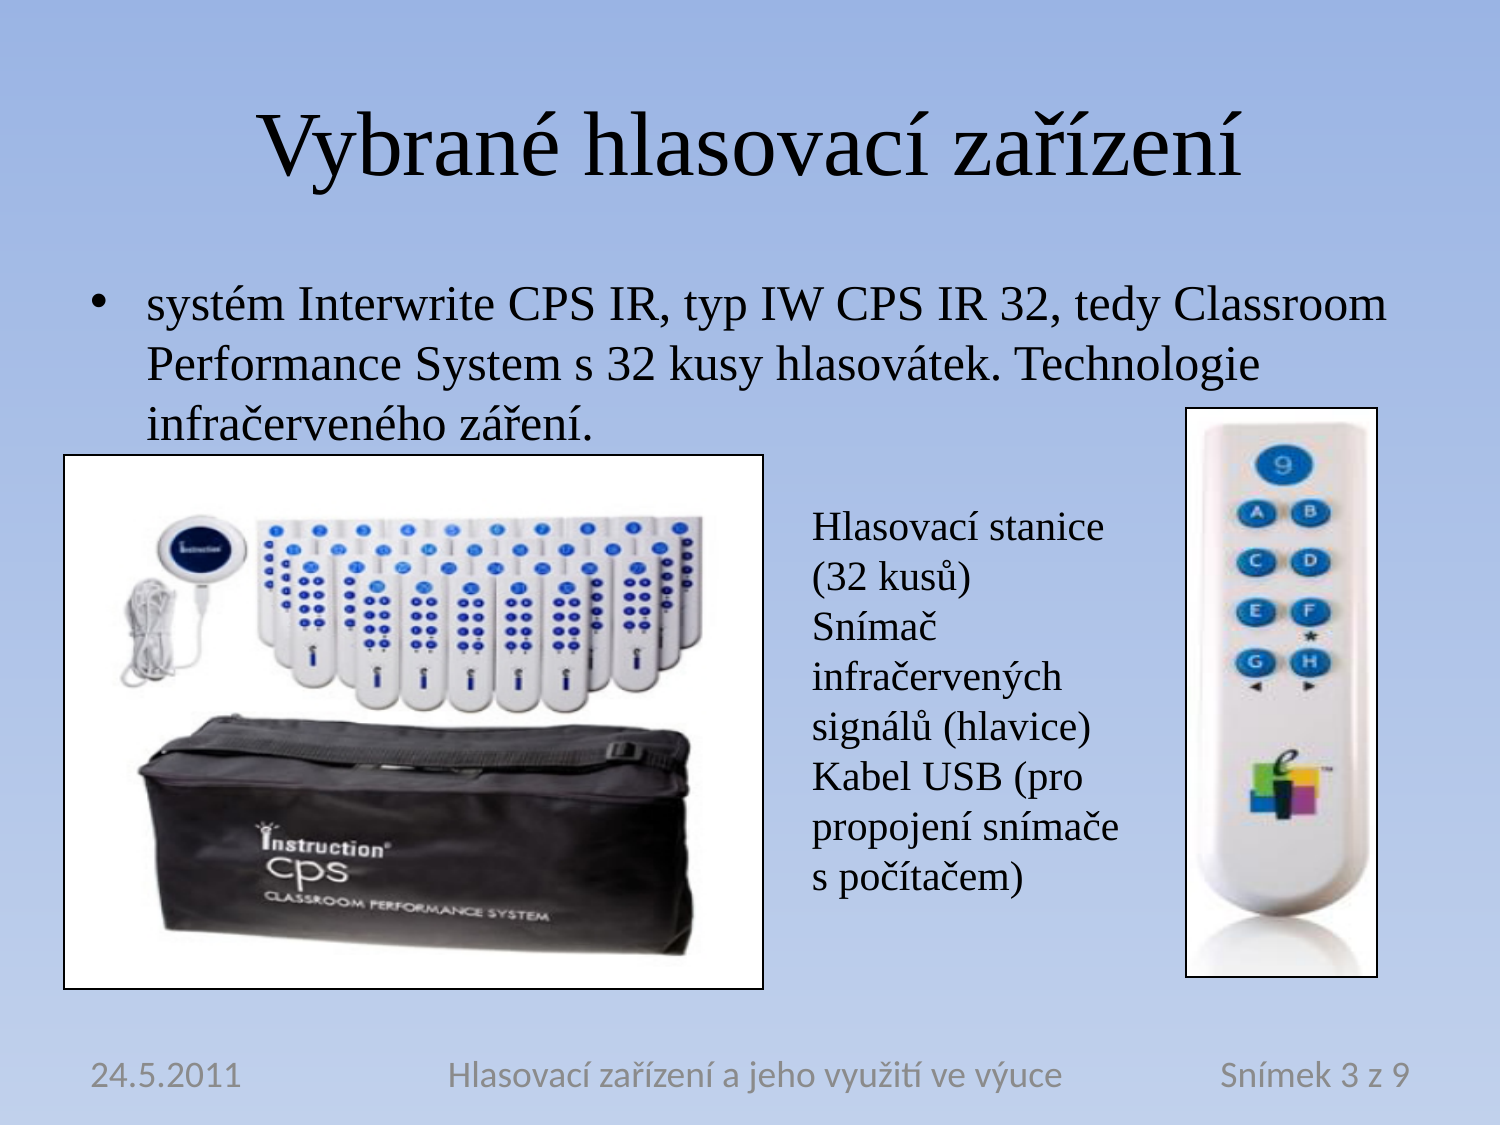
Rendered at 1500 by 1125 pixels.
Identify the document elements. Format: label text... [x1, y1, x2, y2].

slide_number Snímek 3 z 9 [1074, 1042, 1425, 1103]
footer Hlasovací zařízení a jeho využití ve výuce [430, 1042, 1074, 1103]
title Vybrané hlasovací zařízení [74, 44, 1426, 233]
list systém Interwrite CPS IR, typ IW CPS IR 32, tedy Classroom Performance System s 32 kusy hlasovátek. Technologie infračerveného záření. [74, 262, 1426, 1006]
text_box Hlasovací stanice (32 kusů) Snímač infračervených signálů (hlavice) Kabel USB (pro propojení snímače s počítačem) [797, 491, 1181, 907]
picture [1186, 408, 1377, 977]
picture [64, 455, 762, 988]
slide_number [75, 1042, 425, 1103]
